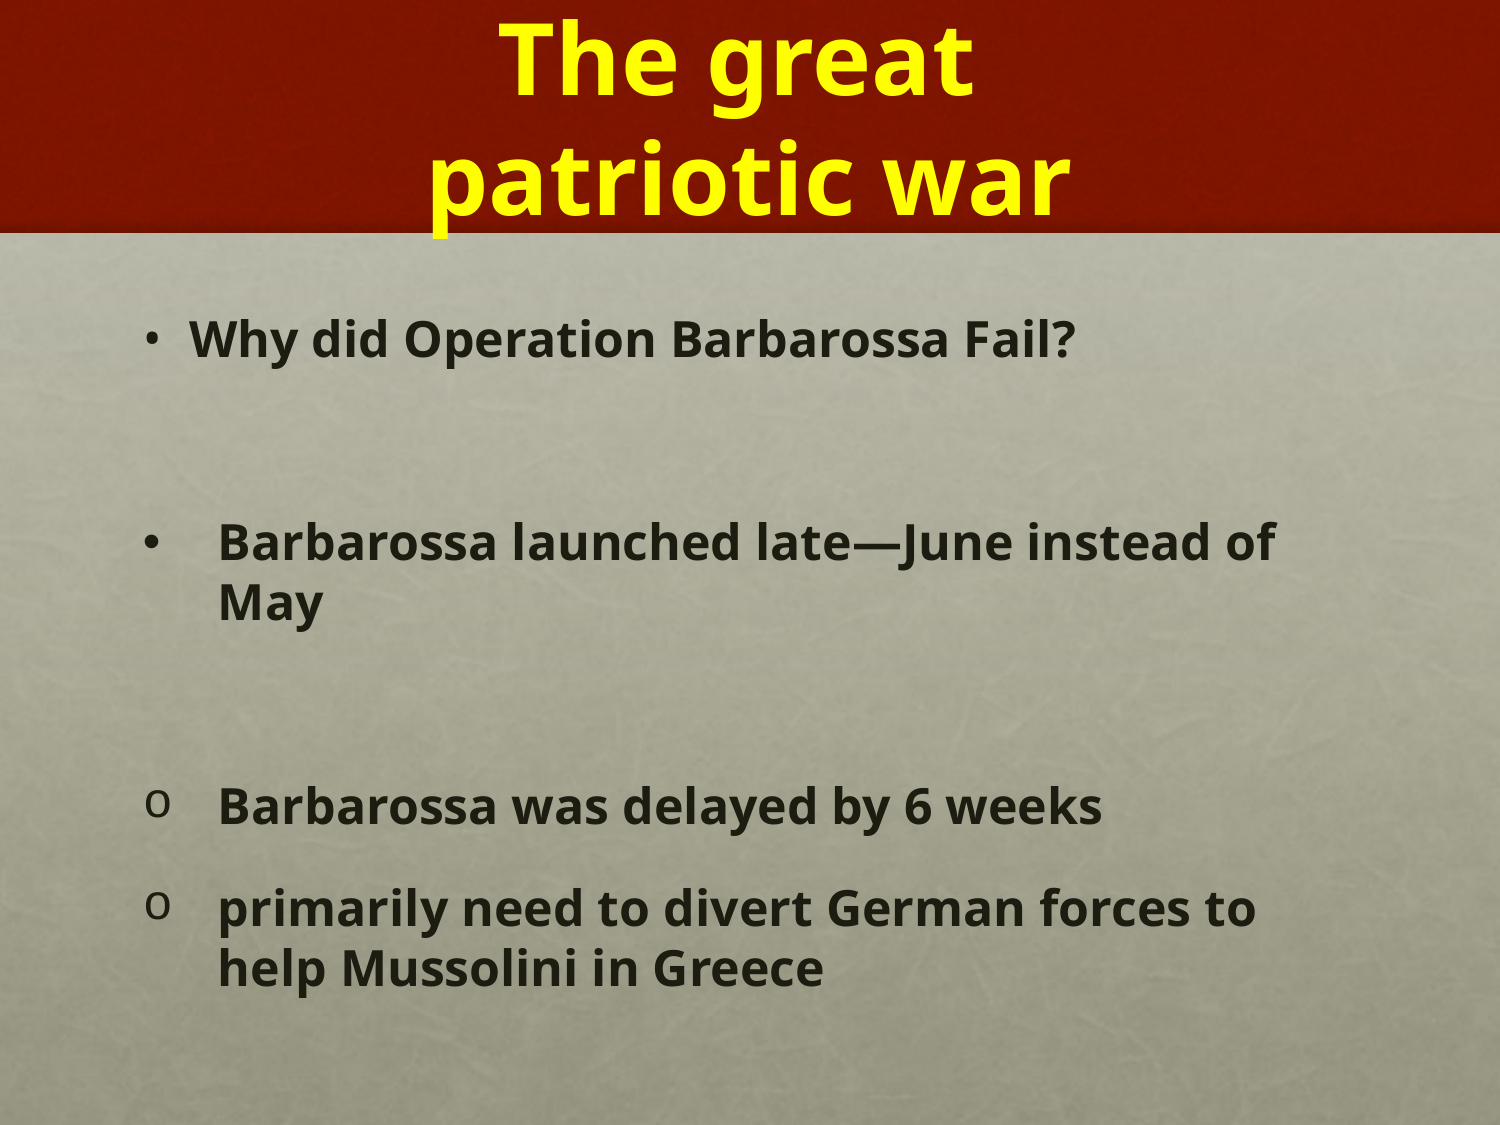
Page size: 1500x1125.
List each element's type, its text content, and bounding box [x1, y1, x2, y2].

title The great patriotic war [127, 10, 1372, 221]
list Why did Operation Barbarossa Fail? Barbarossa launched late—June instead of May Barbarossa was delayed by 6 weeks primarily need to divert German forces to help Mussolini in Greece [127, 299, 1372, 1125]
picture [0, 214, 1500, 1125]
